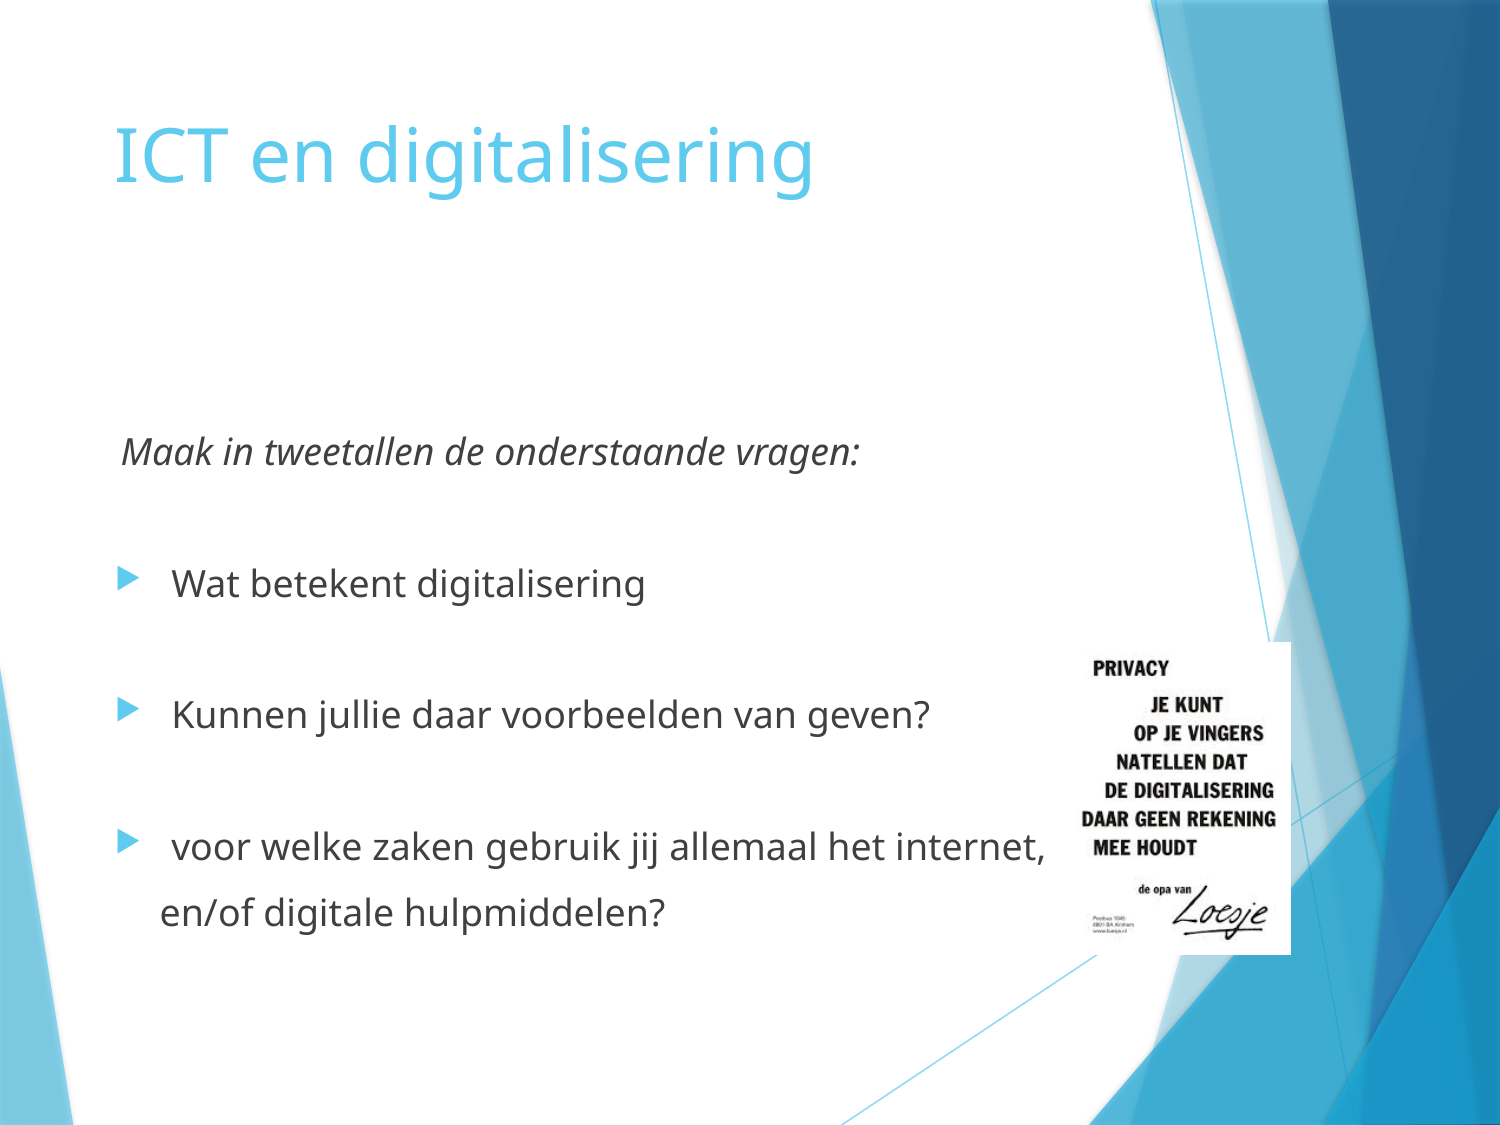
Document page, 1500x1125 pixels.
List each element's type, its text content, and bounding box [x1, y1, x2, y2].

list Maak in tweetallen de onderstaande vragen: Wat betekent digitalisering Kunnen jullie daar voorbeelden van geven? voor welke zaken gebruik jij allemaal het internet, en/of digitale hulpmiddelen? [99, 354, 1142, 992]
picture [1068, 641, 1291, 956]
title ICT en digitalisering [99, 99, 1142, 317]
